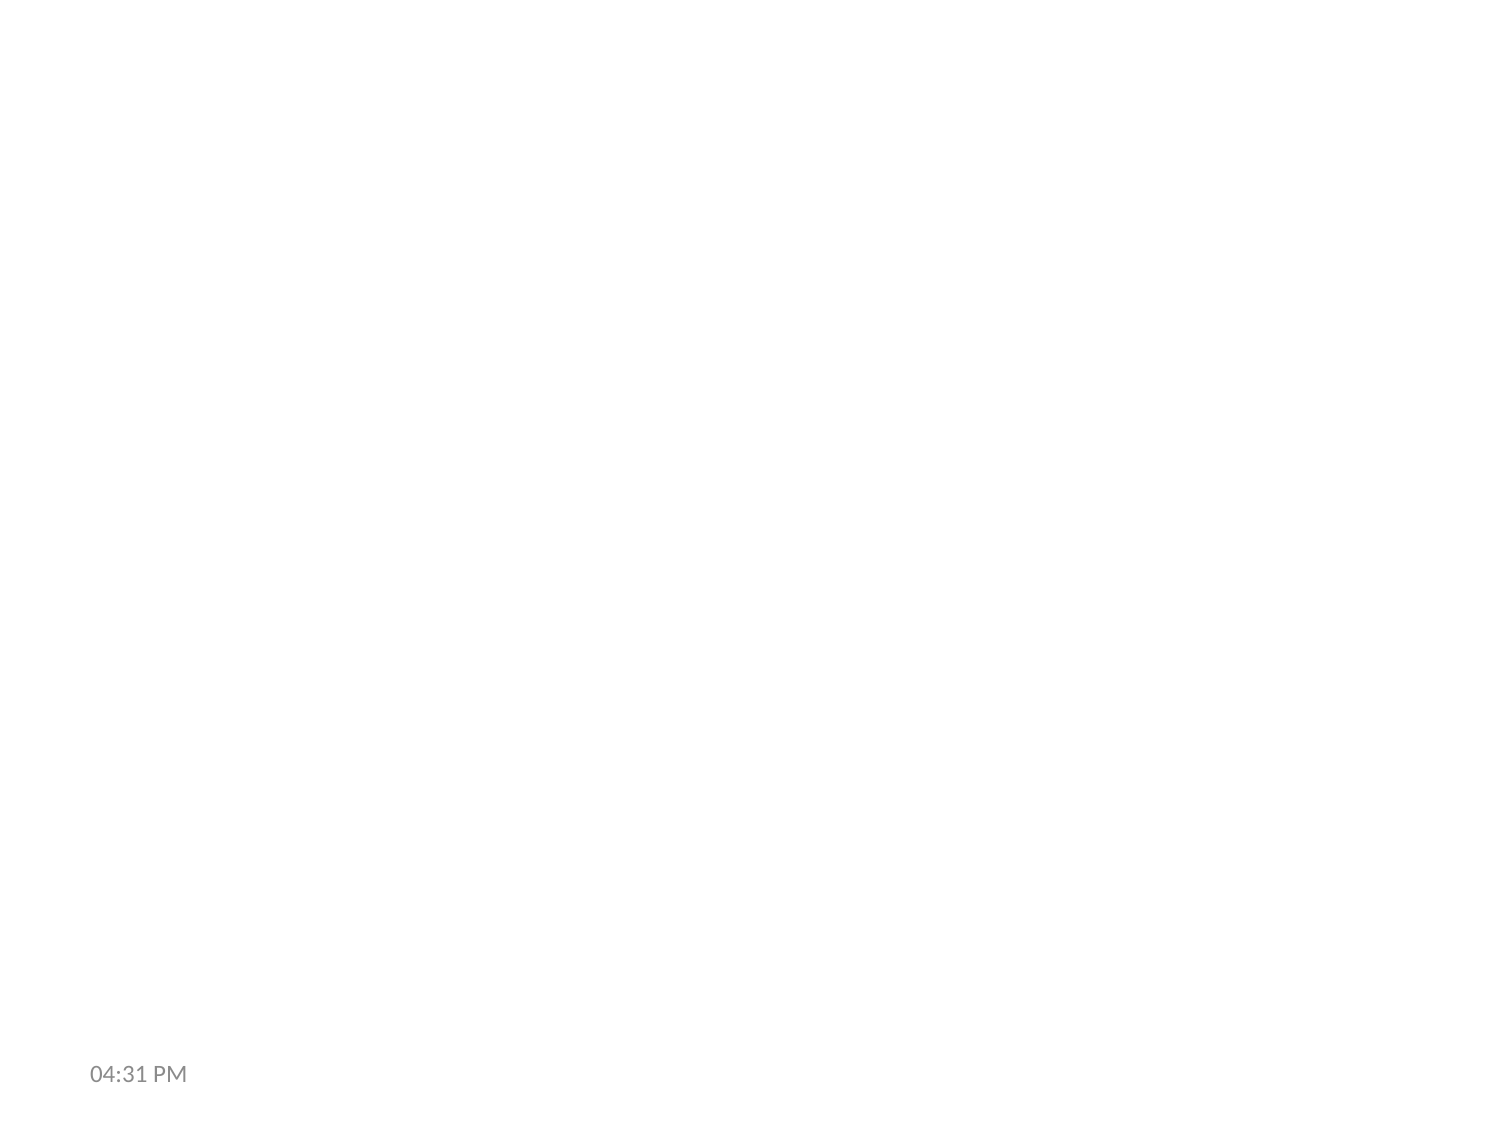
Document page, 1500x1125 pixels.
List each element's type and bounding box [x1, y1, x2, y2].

slide_number [75, 1042, 425, 1103]
